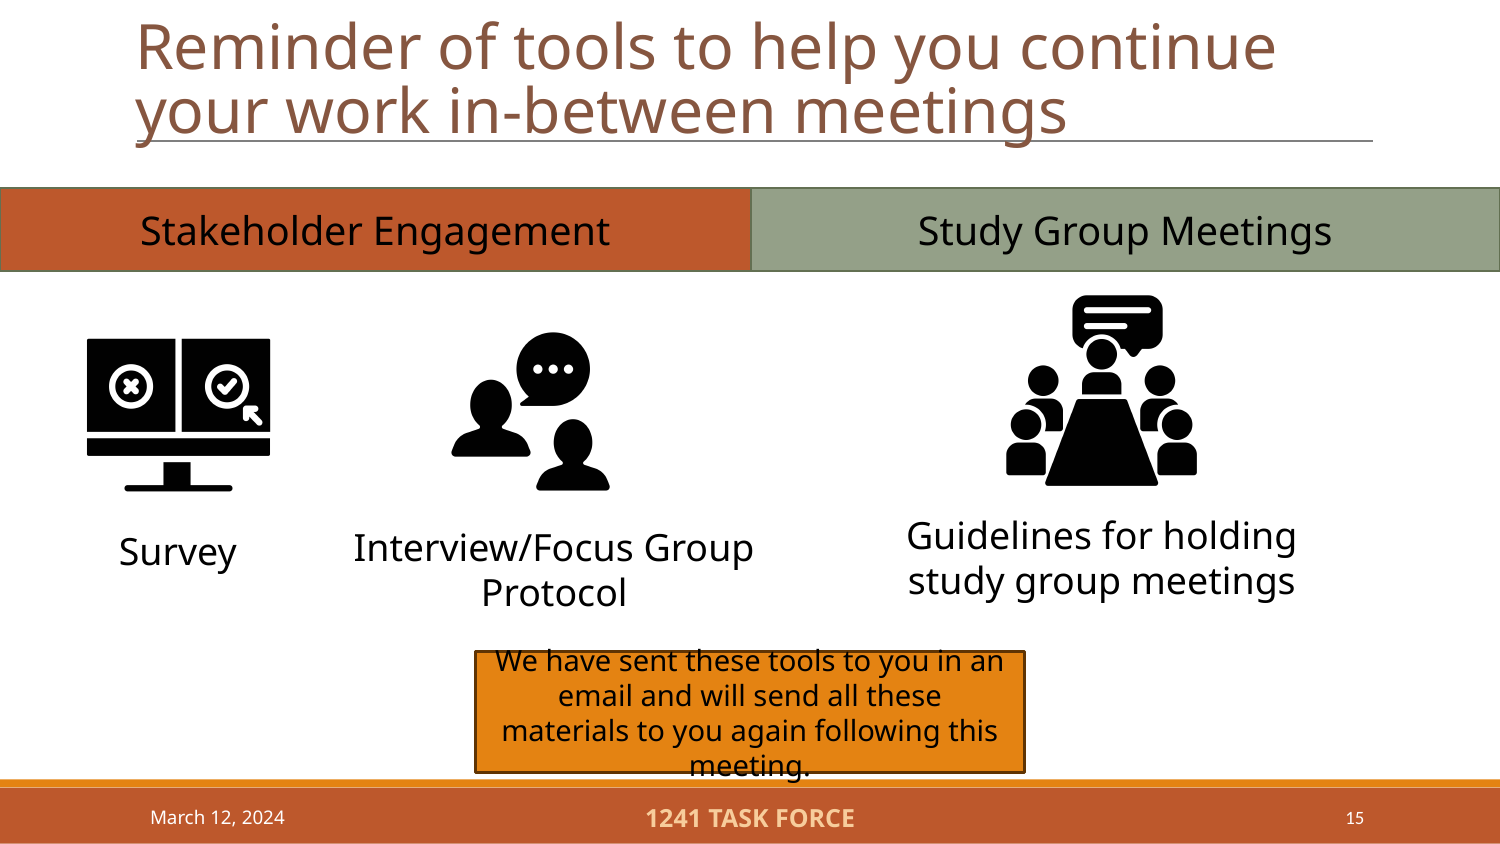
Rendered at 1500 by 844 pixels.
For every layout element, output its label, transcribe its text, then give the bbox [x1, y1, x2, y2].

text_box Study Group Meetings [750, 188, 1500, 272]
picture [84, 320, 273, 509]
footer 1241 TASK FORCE [453, 794, 1047, 840]
text_box Guidelines for holding study group meetings [855, 496, 1348, 617]
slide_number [135, 794, 440, 840]
picture [998, 287, 1206, 494]
text_box Interview/Focus Group Protocol [308, 508, 801, 629]
text_box We have sent these tools to you in an email and will send all these materials to you again following this meeting. [475, 651, 1025, 773]
picture [439, 320, 621, 502]
text_box Survey [37, 513, 308, 602]
text_box Stakeholder Engagement [0, 188, 750, 272]
title Reminder of tools to help you continue your work in-between meetings [135, 35, 1373, 131]
slide_number 15 [1218, 794, 1380, 840]
